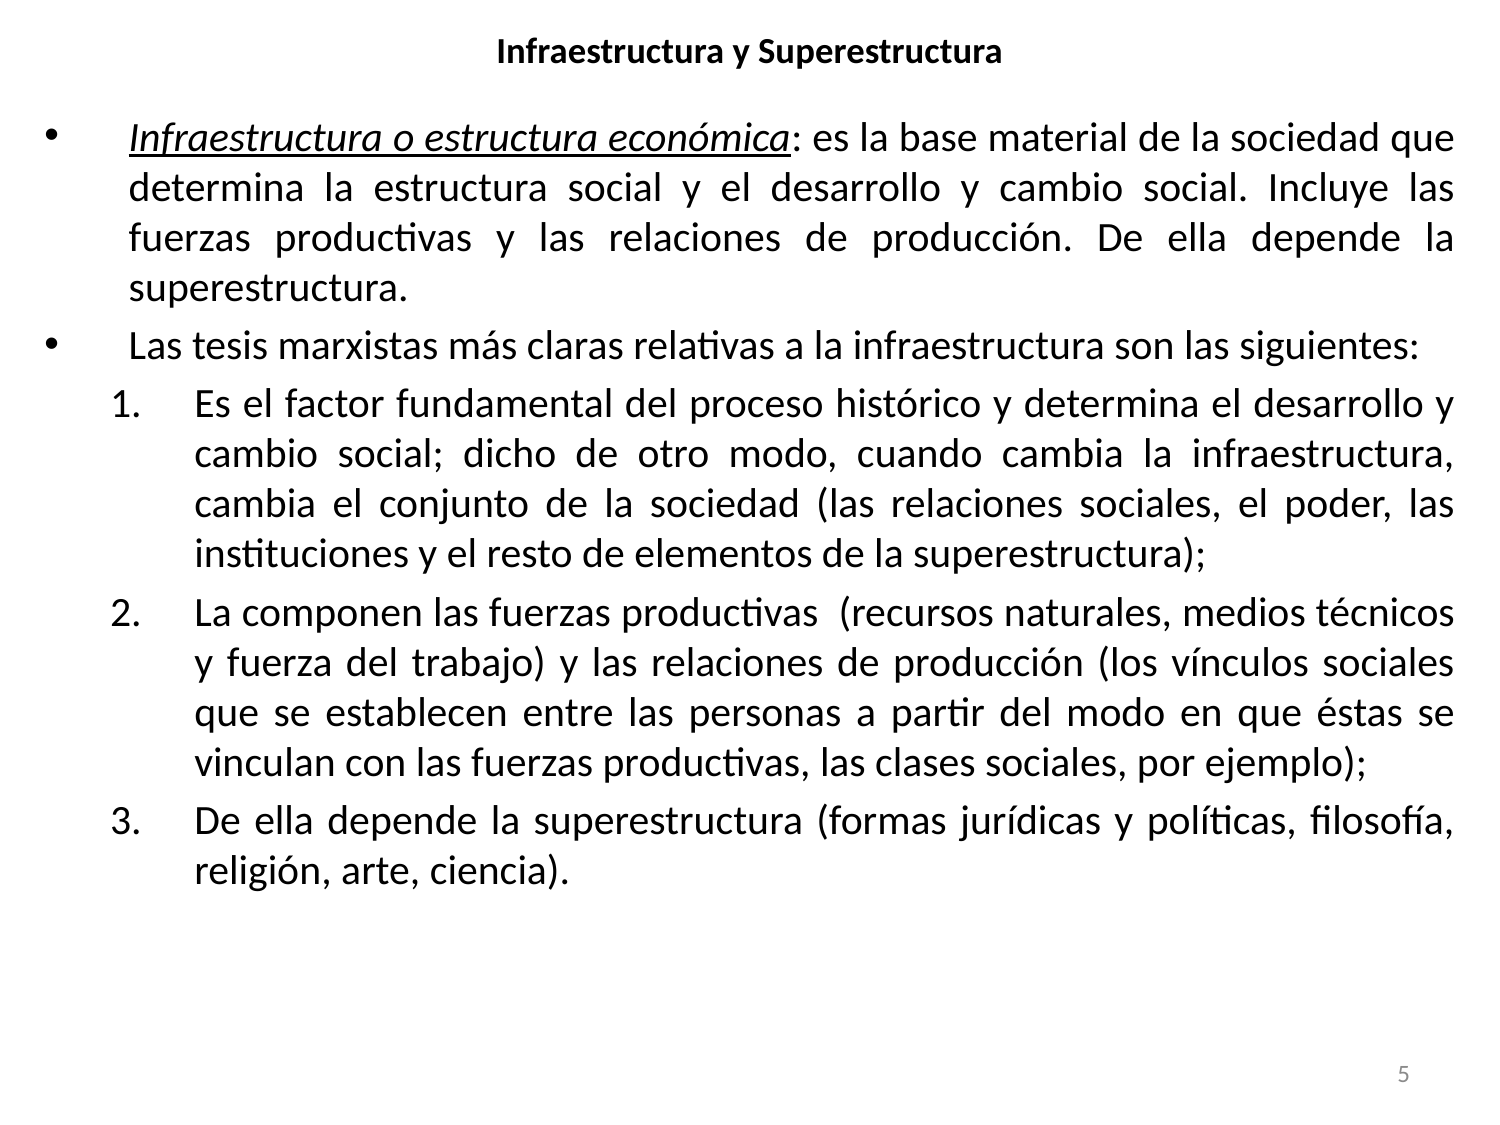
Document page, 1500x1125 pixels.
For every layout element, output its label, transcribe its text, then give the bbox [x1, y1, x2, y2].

slide_number 5 [1074, 1042, 1425, 1103]
title Infraestructura y Superestructura [41, 19, 1459, 79]
list Infraestructura o estructura económica: es la base material de la sociedad que determina la estructura social y el desarrollo y cambio social. Incluye las fuerzas productivas y las relaciones de producción. De ella depende la superestructura. Las tesis marxistas más claras relativas a la infraestructura son las siguientes: Es el factor fundamental del proceso histórico y determina el desarrollo y cambio social; dicho de otro modo, cuando cambia la infraestructura, cambia el conjunto de la sociedad (las relaciones sociales, el poder, las instituciones y el resto de elementos de la superestructura); La componen las fuerzas productivas (recursos naturales, medios técnicos y fuerza del trabajo) y las relaciones de producción (los vínculos sociales que se establecen entre las personas a partir del modo en que éstas se vinculan con las fuerzas productivas, las clases sociales, por ejemplo); De ella depende la superestructura (formas jurídicas y políticas, filosofía, religión, arte, ciencia). [29, 101, 1471, 1059]
